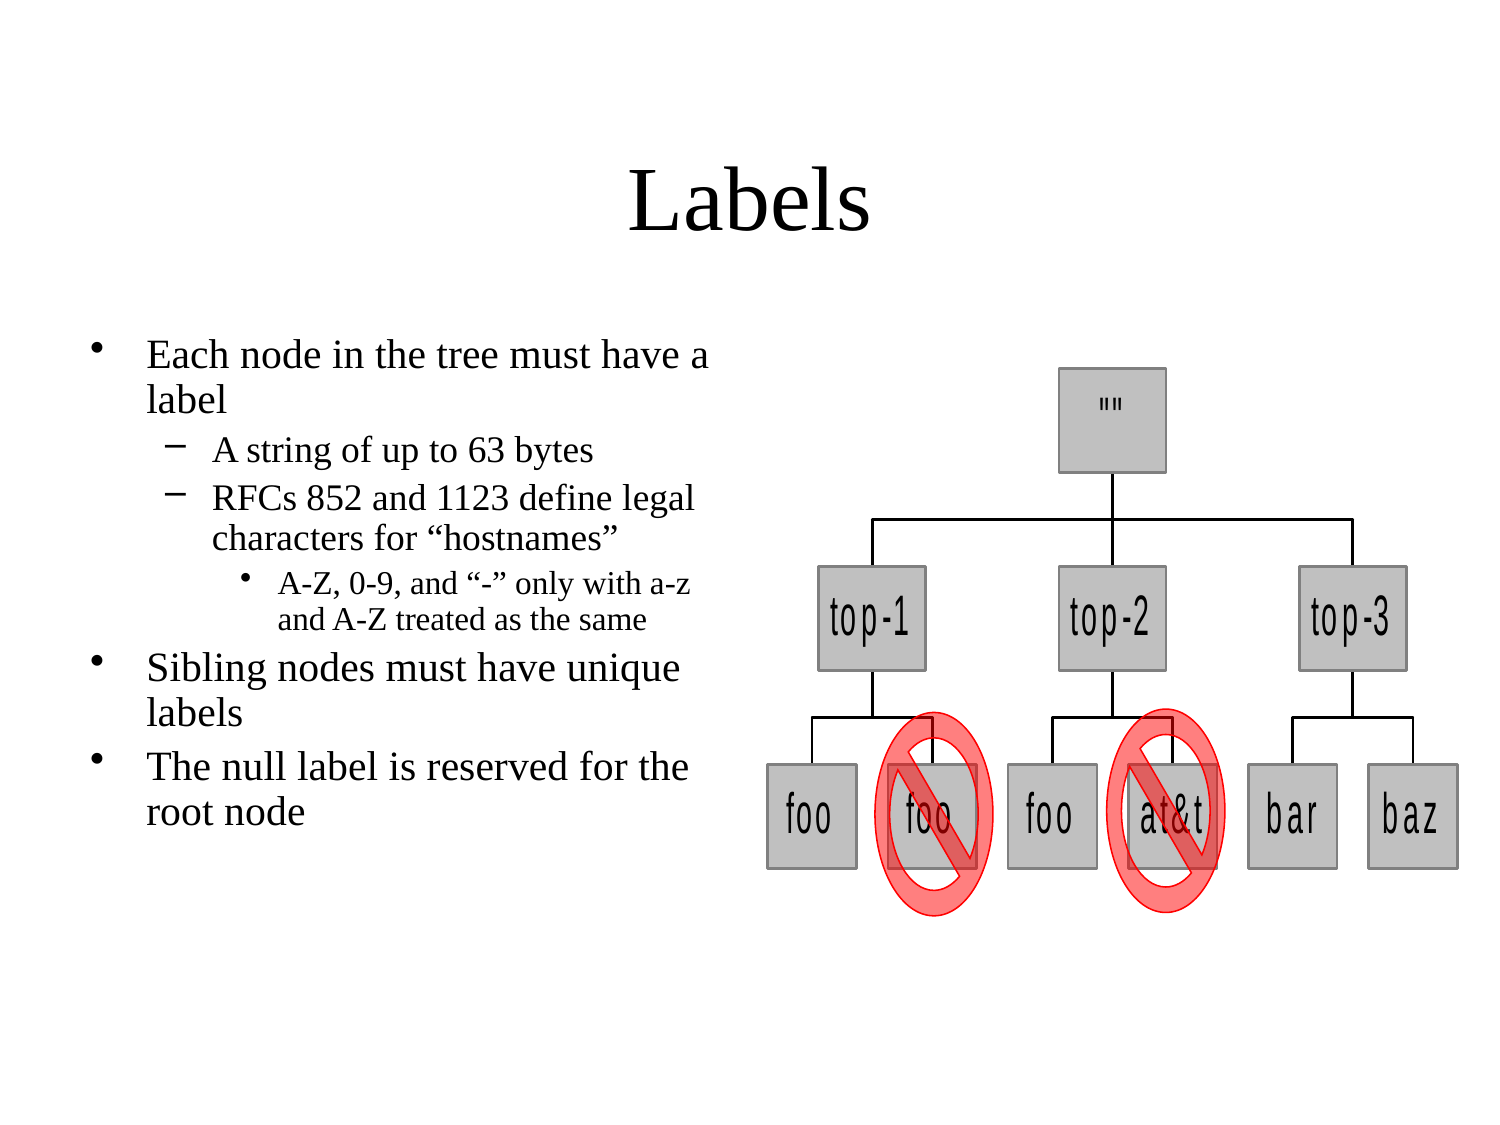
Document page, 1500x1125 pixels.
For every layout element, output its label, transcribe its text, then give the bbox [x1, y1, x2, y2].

title Labels [112, 99, 1388, 288]
text_box [1125, 885, 1207, 913]
list Each node in the tree must have a label A string of up to 63 bytes RFCs 852 and 1123 define legal characters for “hostnames” A-Z, 0-9, and “-” only with a-z and A-Z treated as the same Sibling nodes must have unique labels The null label is reserved for the root node [75, 324, 738, 1000]
text_box [891, 885, 977, 916]
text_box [762, 359, 1463, 877]
